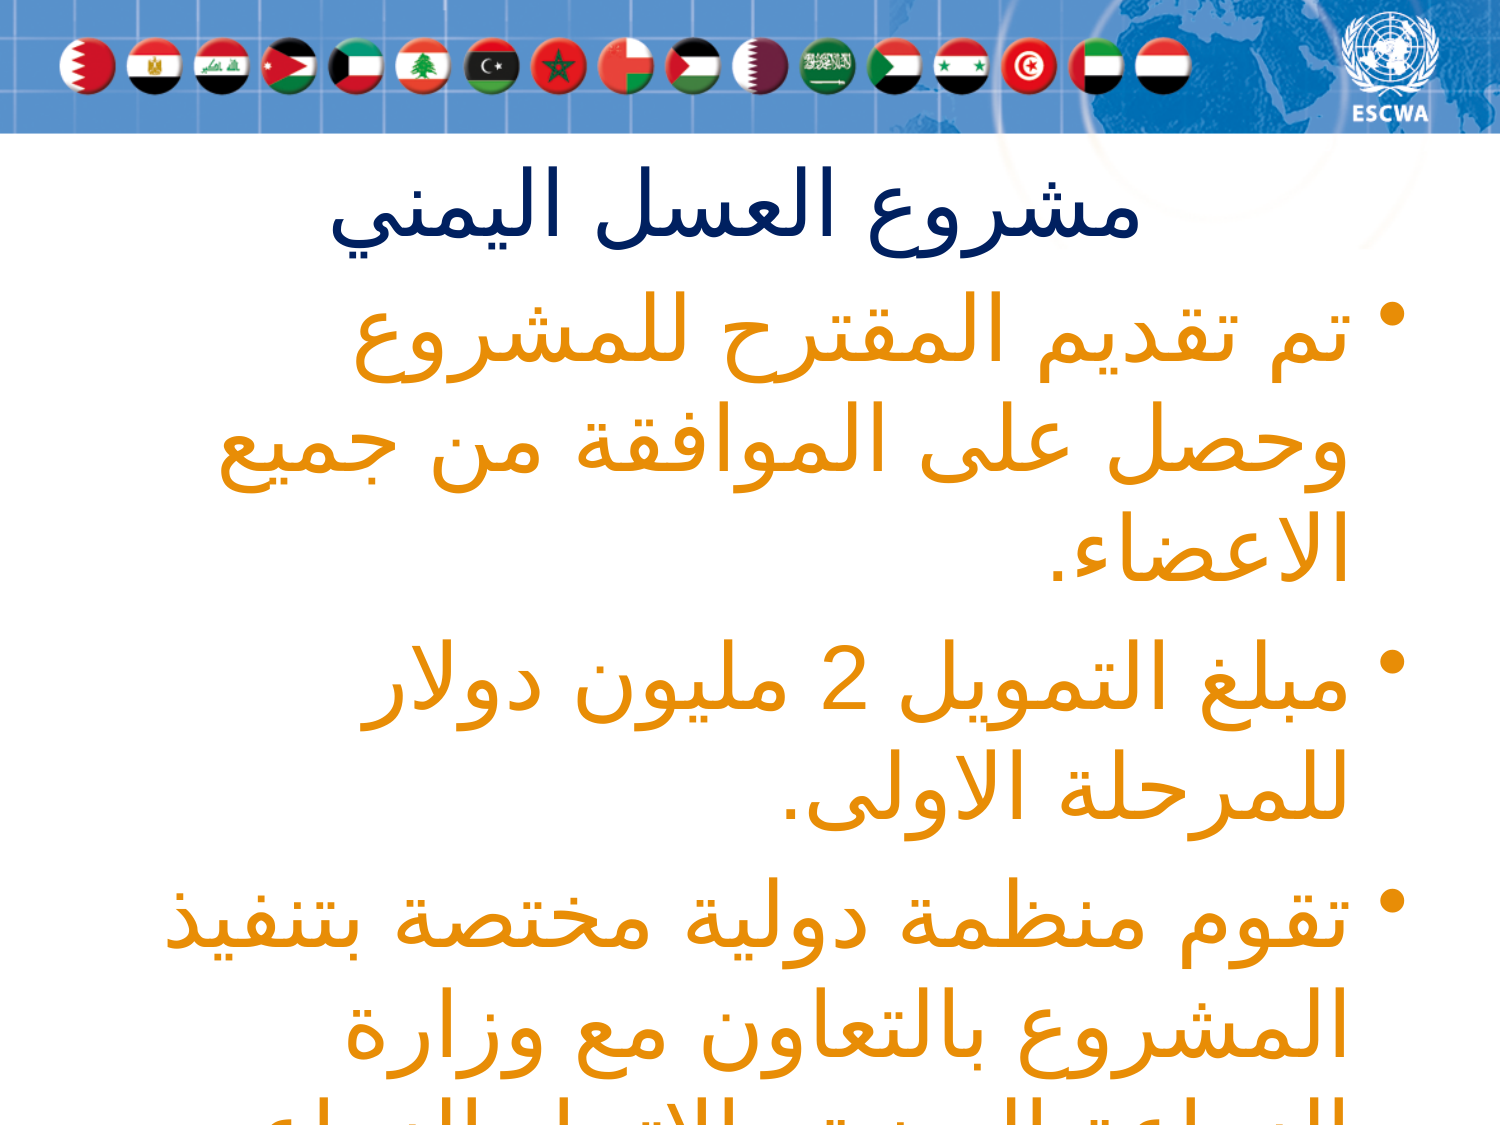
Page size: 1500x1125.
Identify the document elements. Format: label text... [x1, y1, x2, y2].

title مشروع العسل اليمني [75, 137, 1425, 250]
picture [0, 0, 1500, 1125]
list تم تقديم المقترح للمشروع وحصل على الموافقة من جميع الاعضاء. مبلغ التمويل 2 مليون دولار للمرحلة الاولى. تقوم منظمة دولية مختصة بتنفيذ المشروع بالتعاون مع وزارة الزراعة اليمنية والاتحاد الزراعي واتحاد النحالين. [75, 262, 1425, 1063]
